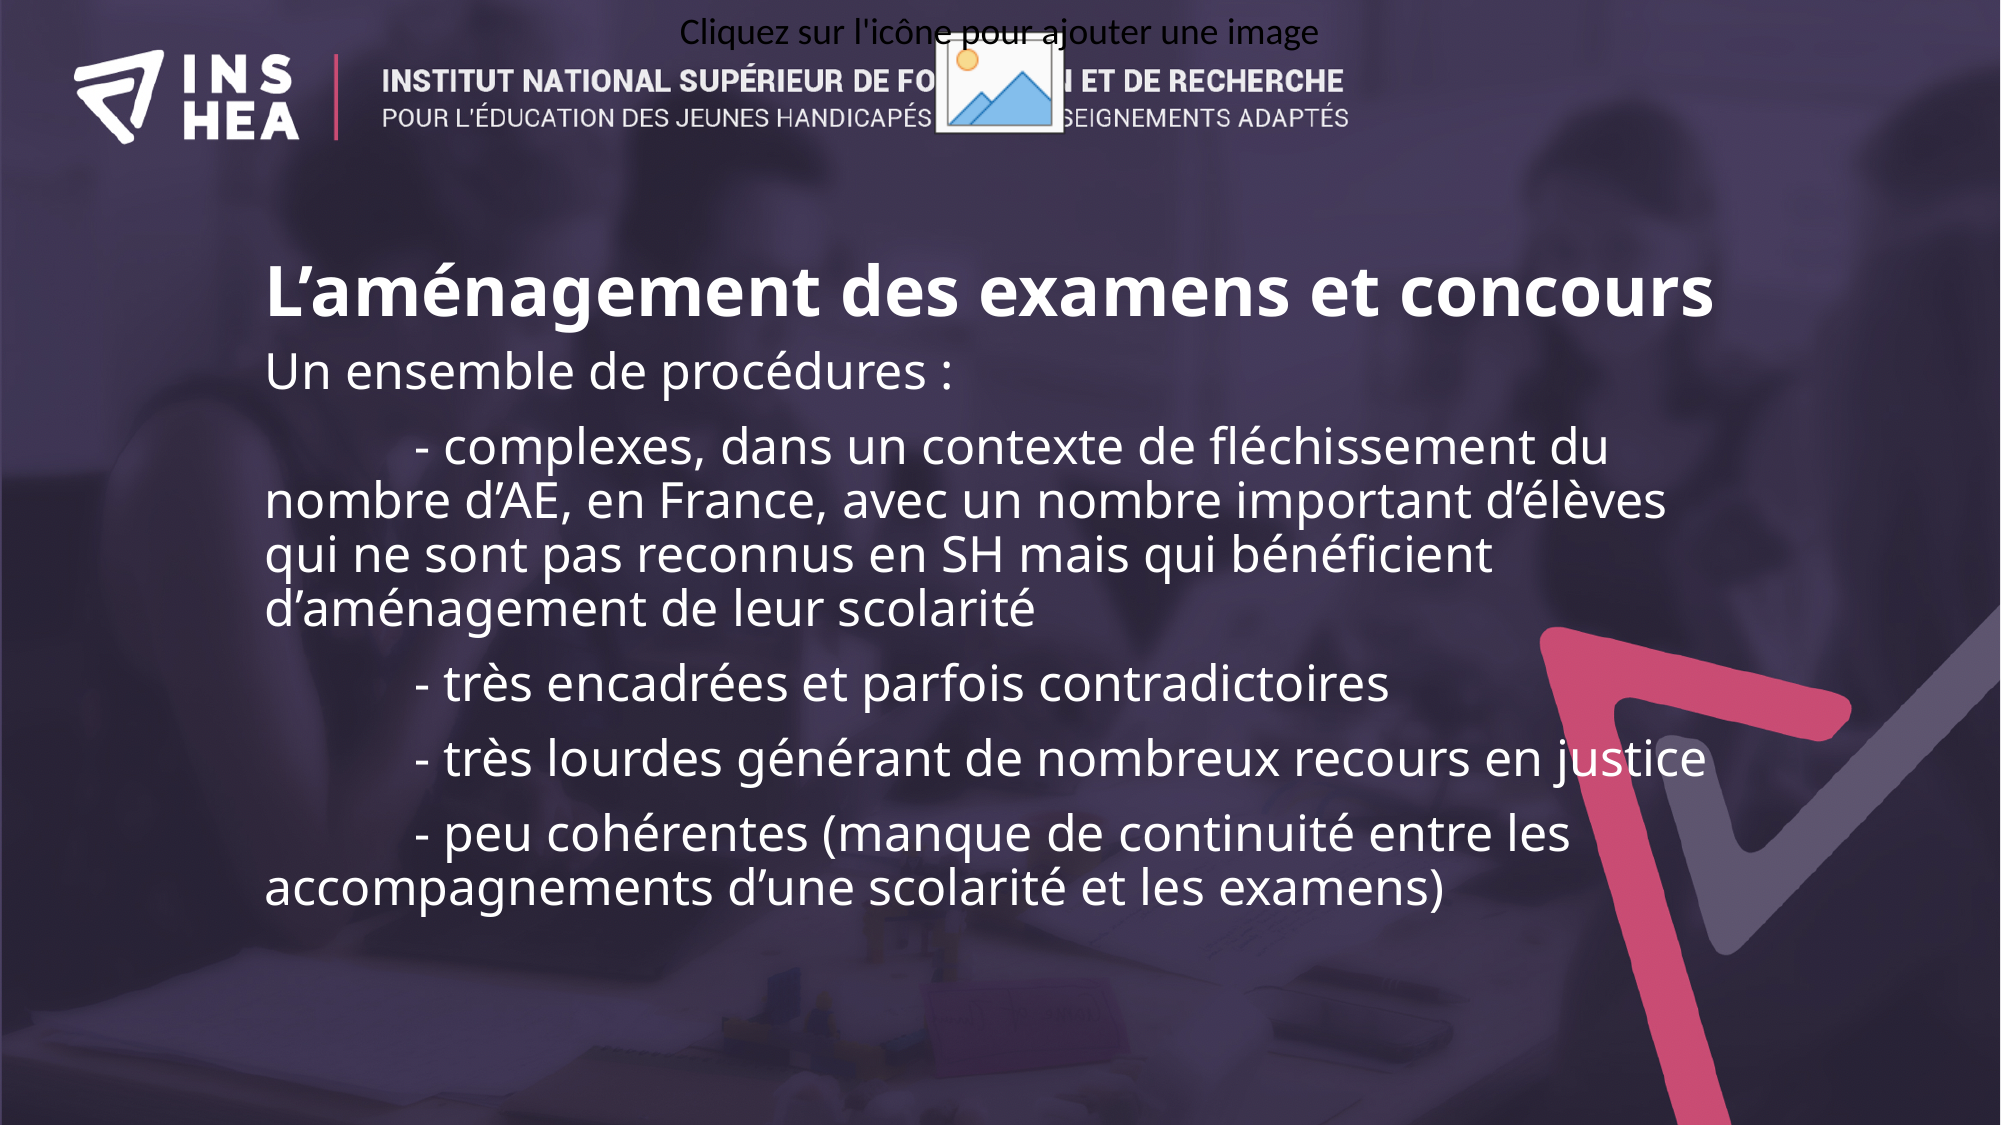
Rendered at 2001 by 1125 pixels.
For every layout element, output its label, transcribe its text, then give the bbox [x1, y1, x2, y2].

subtitle Un ensemble de procédures : - complexes, dans un contexte de fléchissement du nombre d’AE, en France, avec un nombre important d’élèves qui ne sont pas reconnus en SH mais qui bénéficient d’aménagement de leur scolarité - très encadrées et parfois contradictoires - très lourdes générant de nombreux recours en justice - peu cohérentes (manque de continuité entre les accompagnements d’une scolarité et les examens) [249, 339, 1750, 1009]
picture [0, 0, 2001, 1125]
title L’aménagement des examens et concours [249, 184, 1750, 339]
